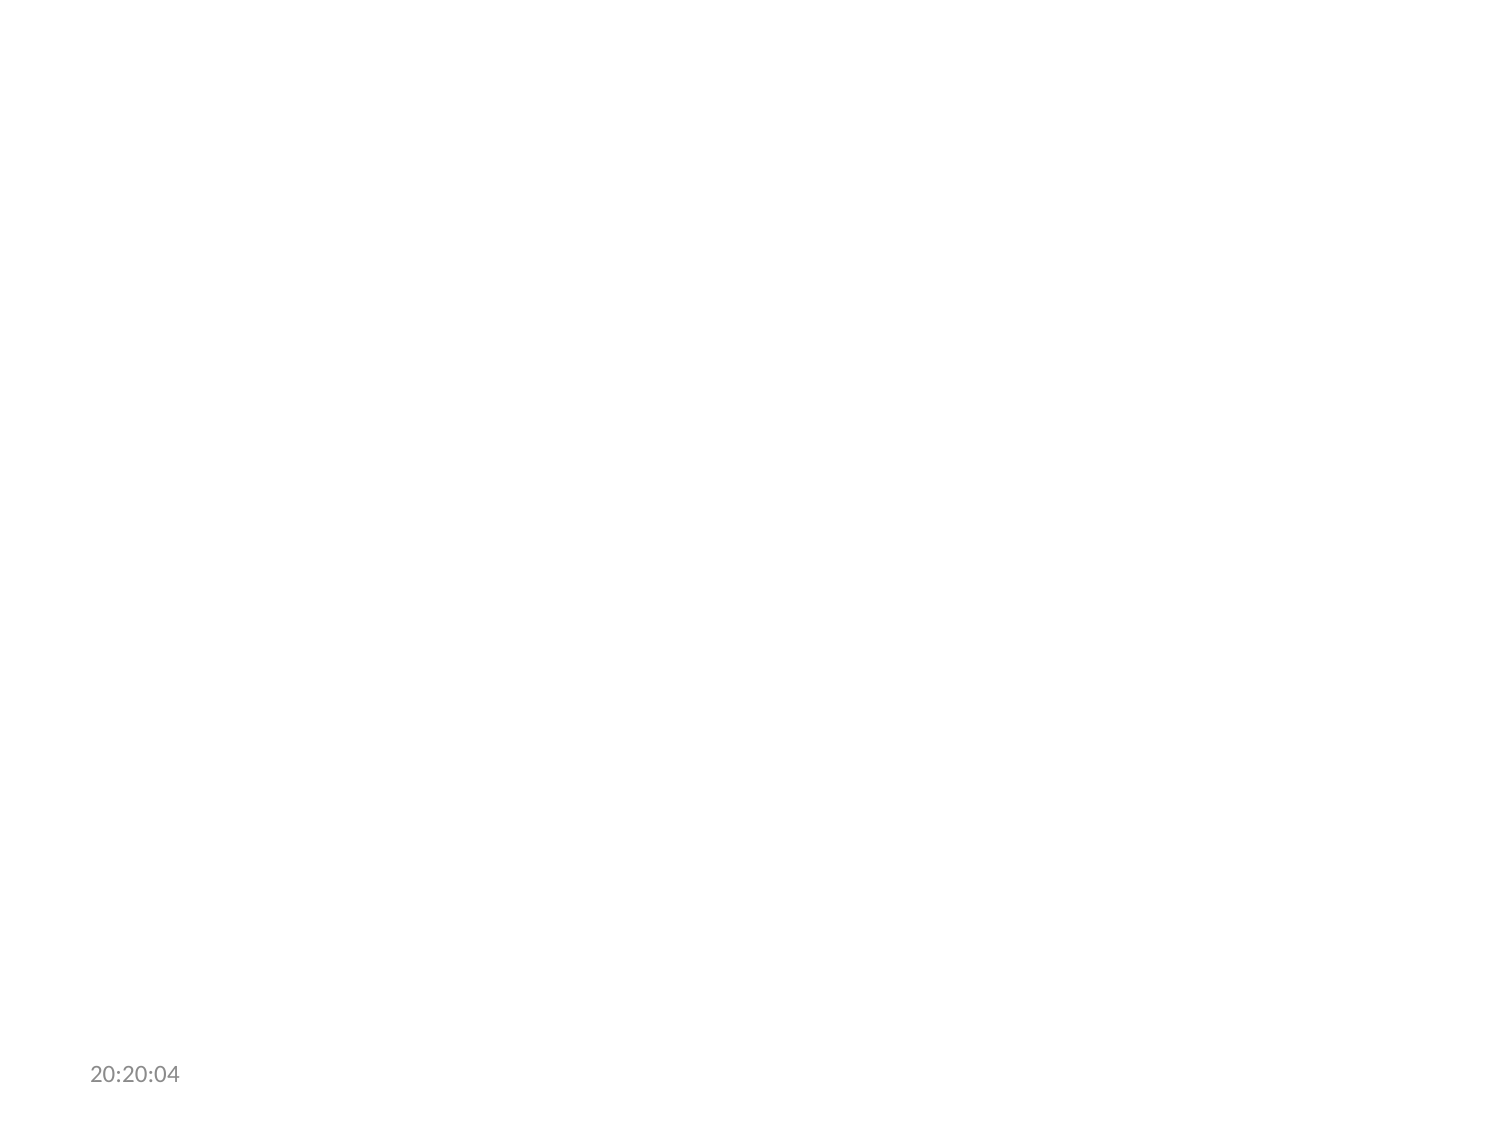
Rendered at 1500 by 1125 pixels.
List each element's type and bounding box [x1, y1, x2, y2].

slide_number [75, 1042, 425, 1103]
